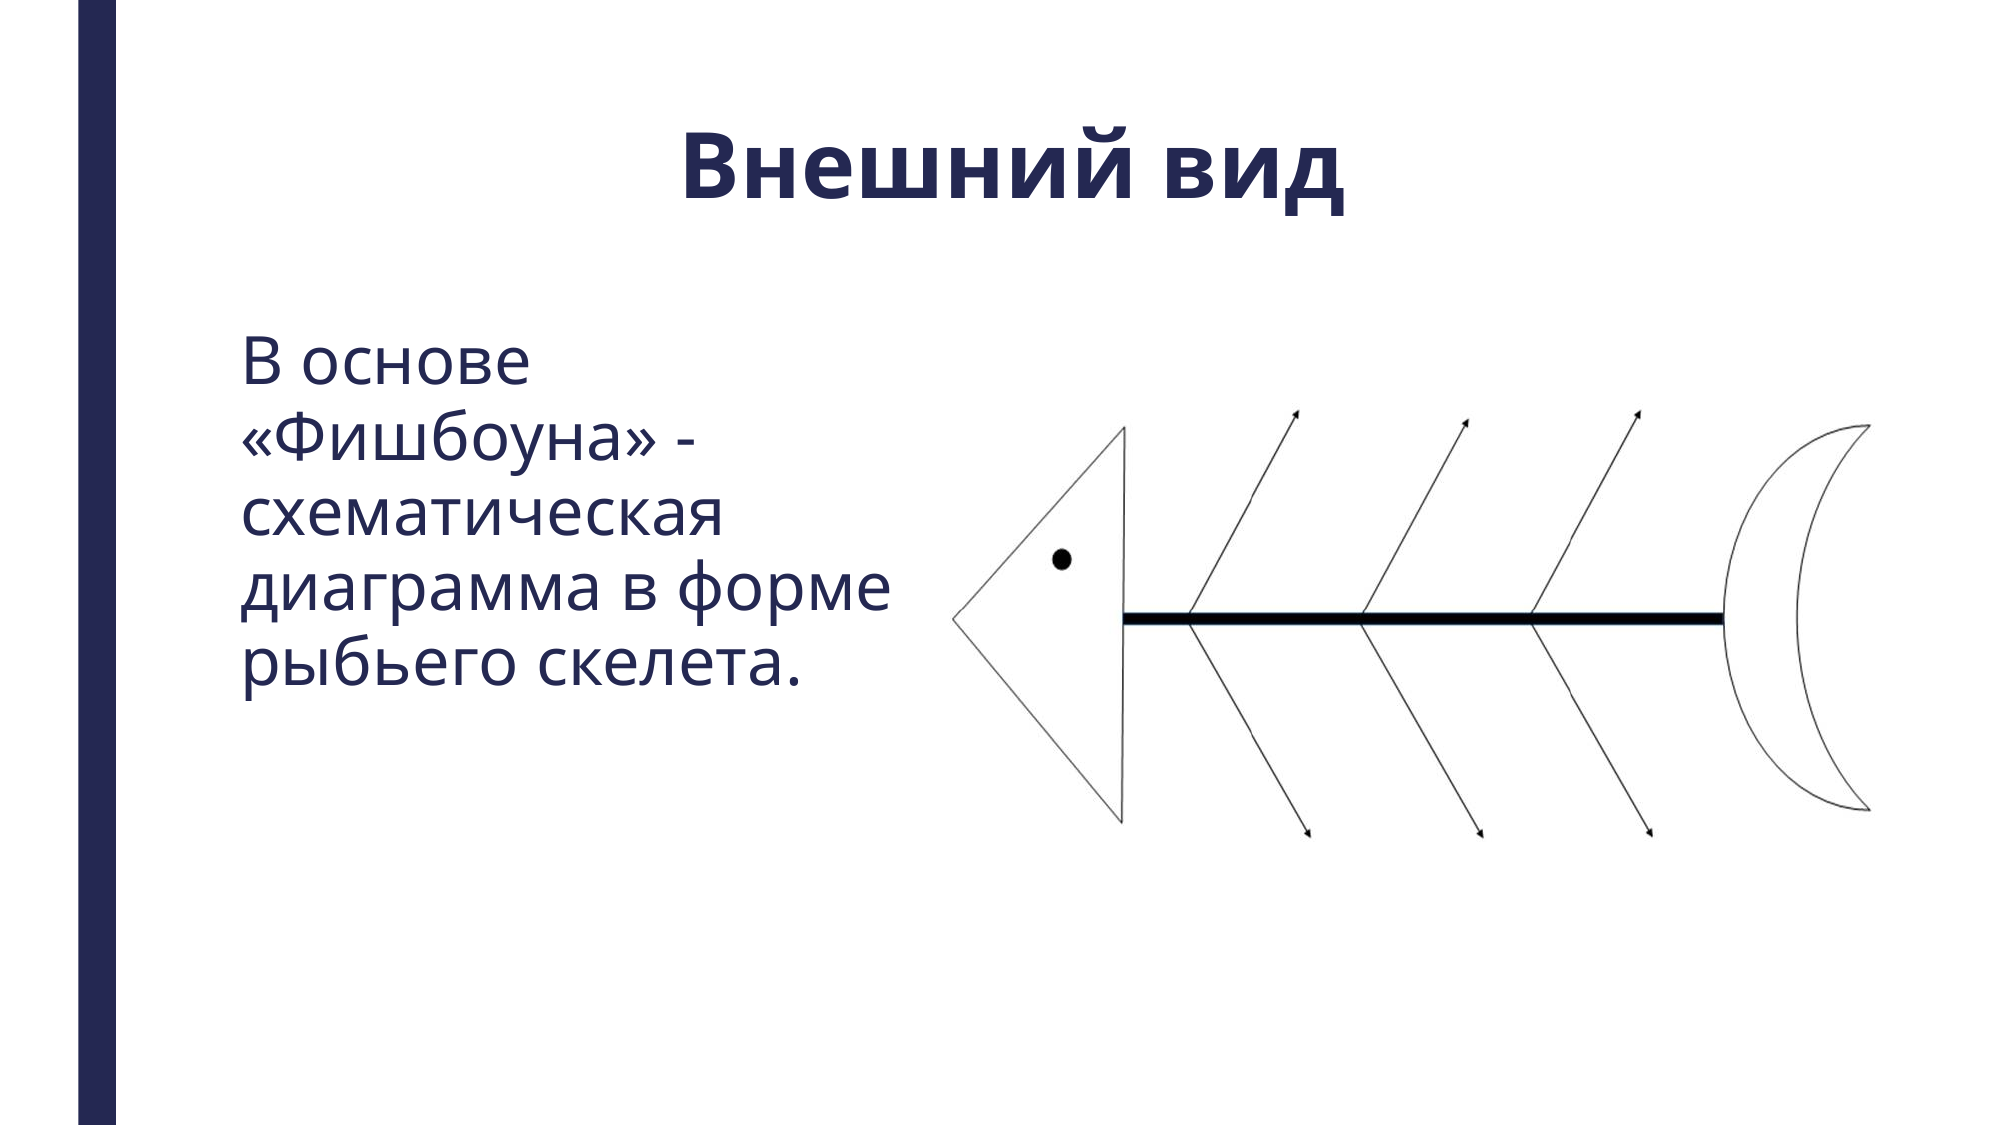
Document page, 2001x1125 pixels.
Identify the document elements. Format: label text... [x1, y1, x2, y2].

list В основе «Фишбоуна» - схематическая диаграмма в форме рыбьего скелета. [225, 317, 933, 905]
picture [933, 251, 1890, 969]
title Внешний вид [225, 112, 1800, 252]
